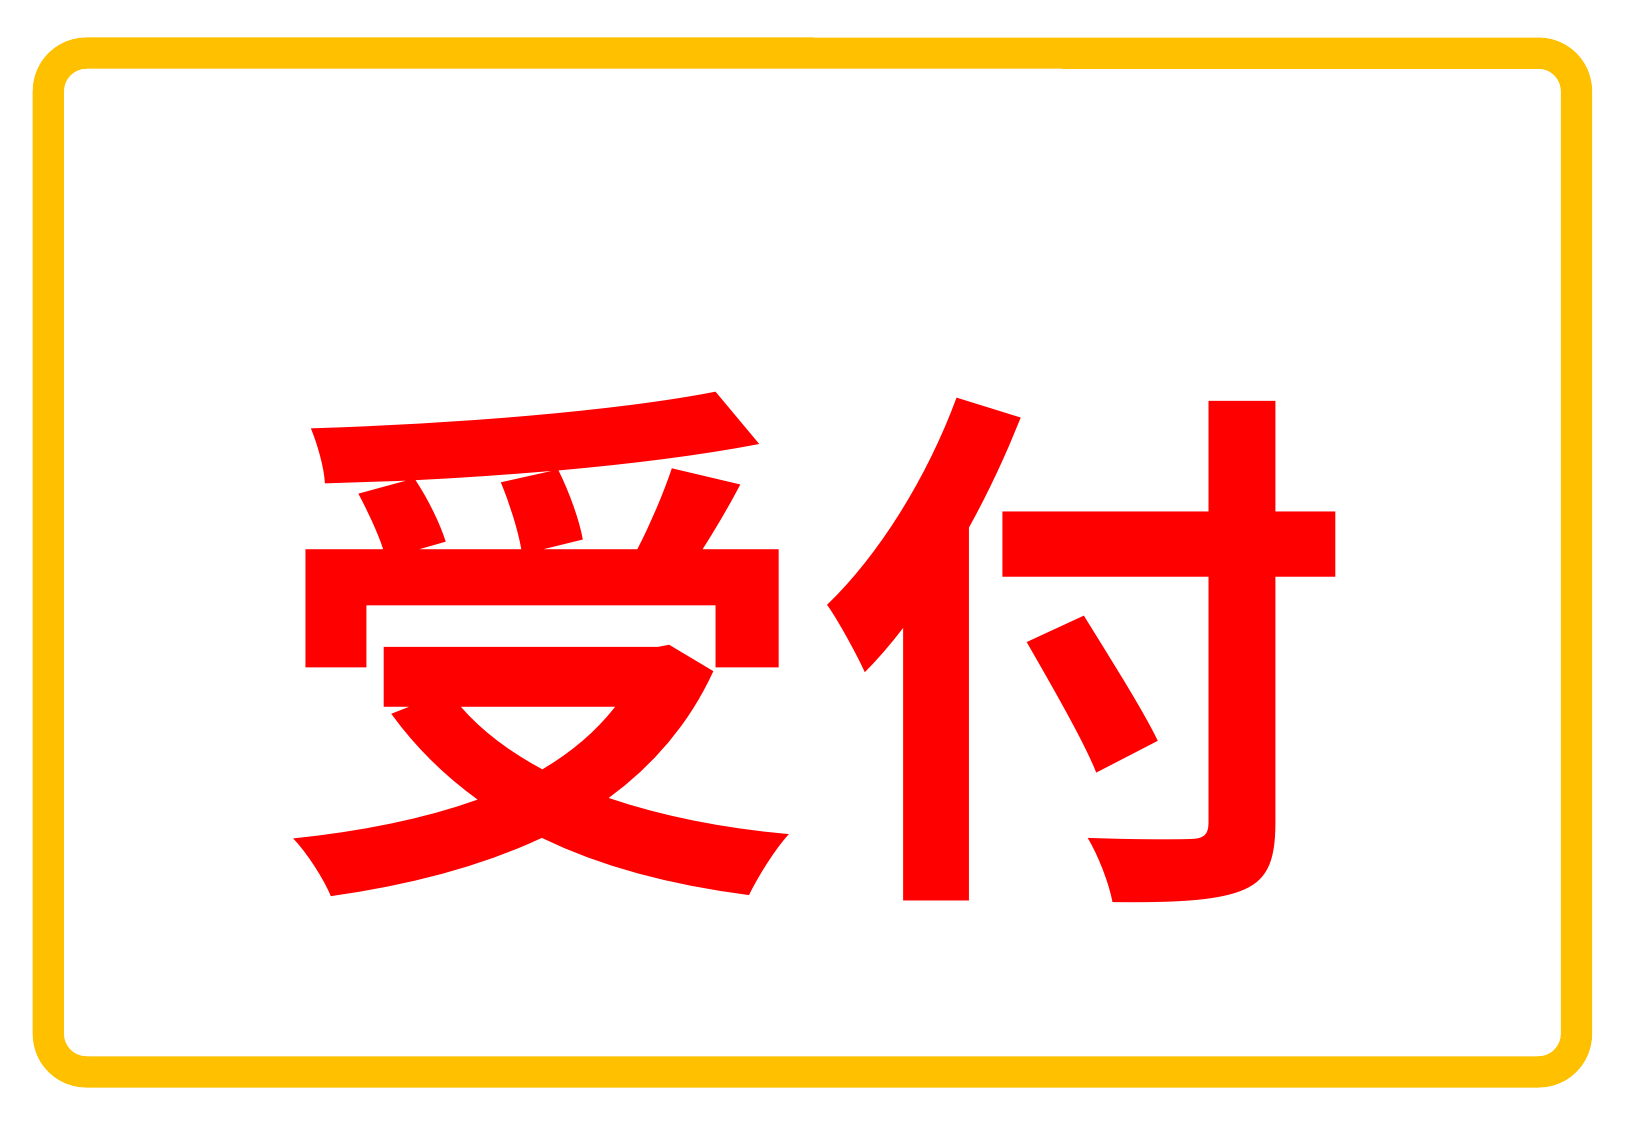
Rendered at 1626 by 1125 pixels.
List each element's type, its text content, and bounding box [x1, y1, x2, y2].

text_box 受付 [0, 306, 1625, 969]
text_box [46, 50, 1579, 306]
text_box [46, 969, 1579, 1075]
